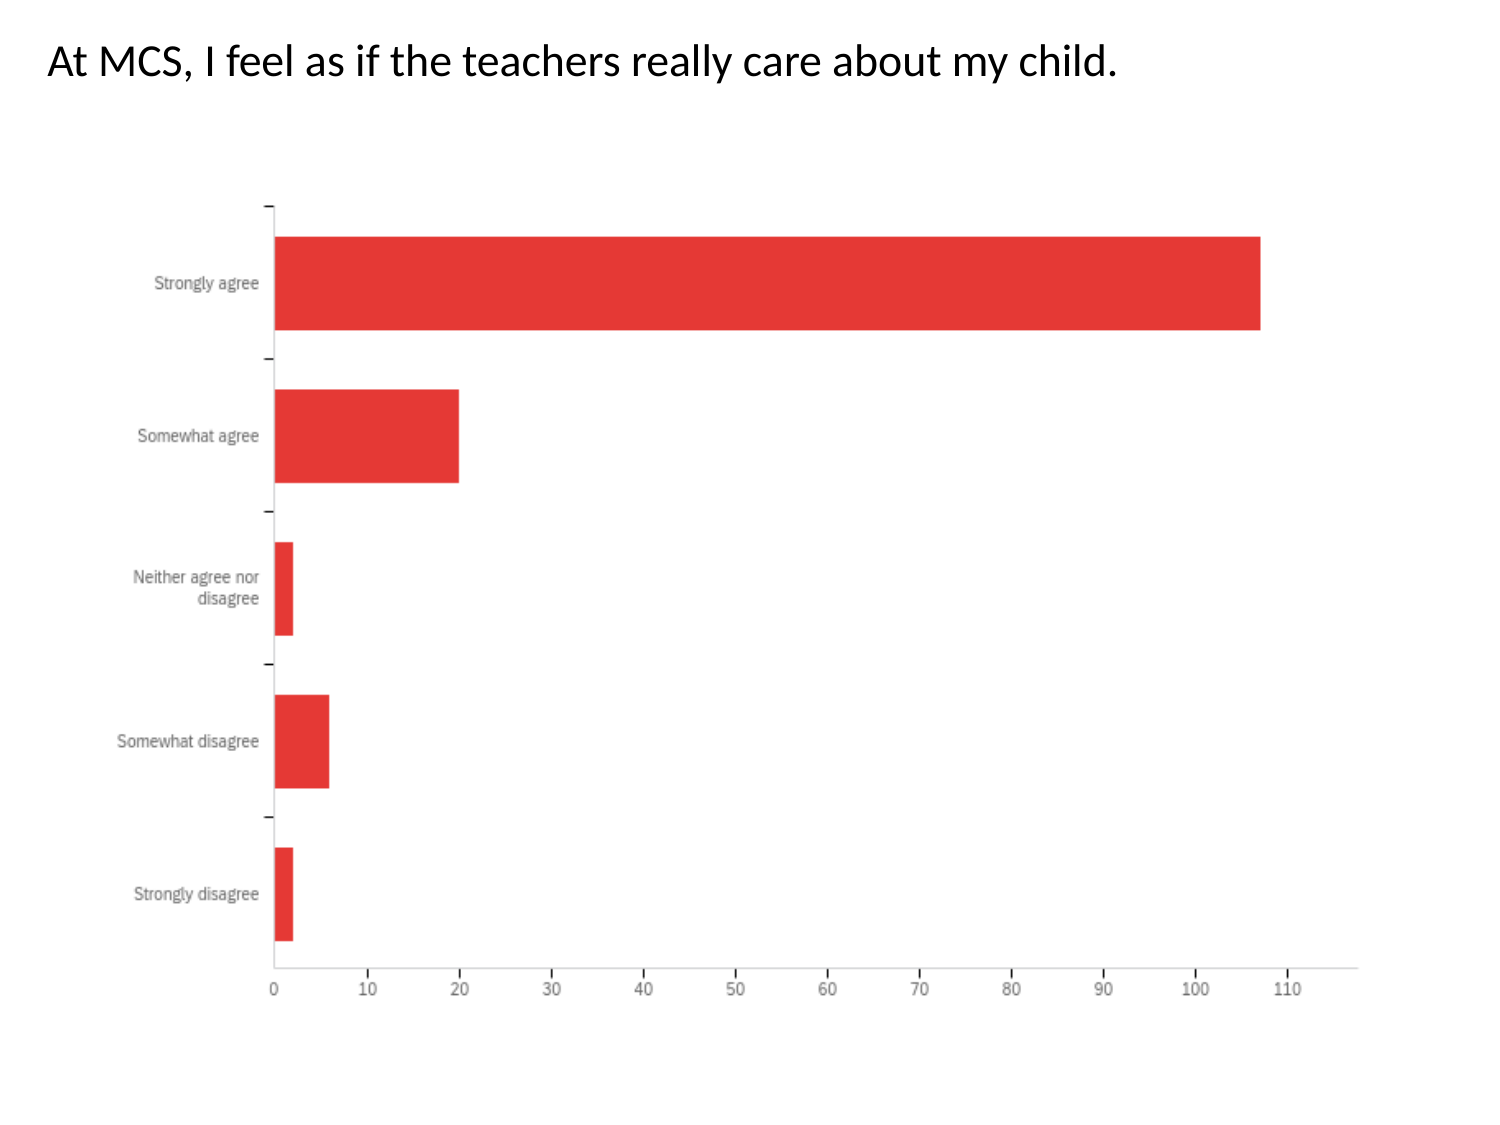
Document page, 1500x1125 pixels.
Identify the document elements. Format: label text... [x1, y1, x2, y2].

text_box At MCS, I feel as if the teachers really care about my child. [32, 22, 1383, 84]
picture [93, 196, 1407, 1018]
